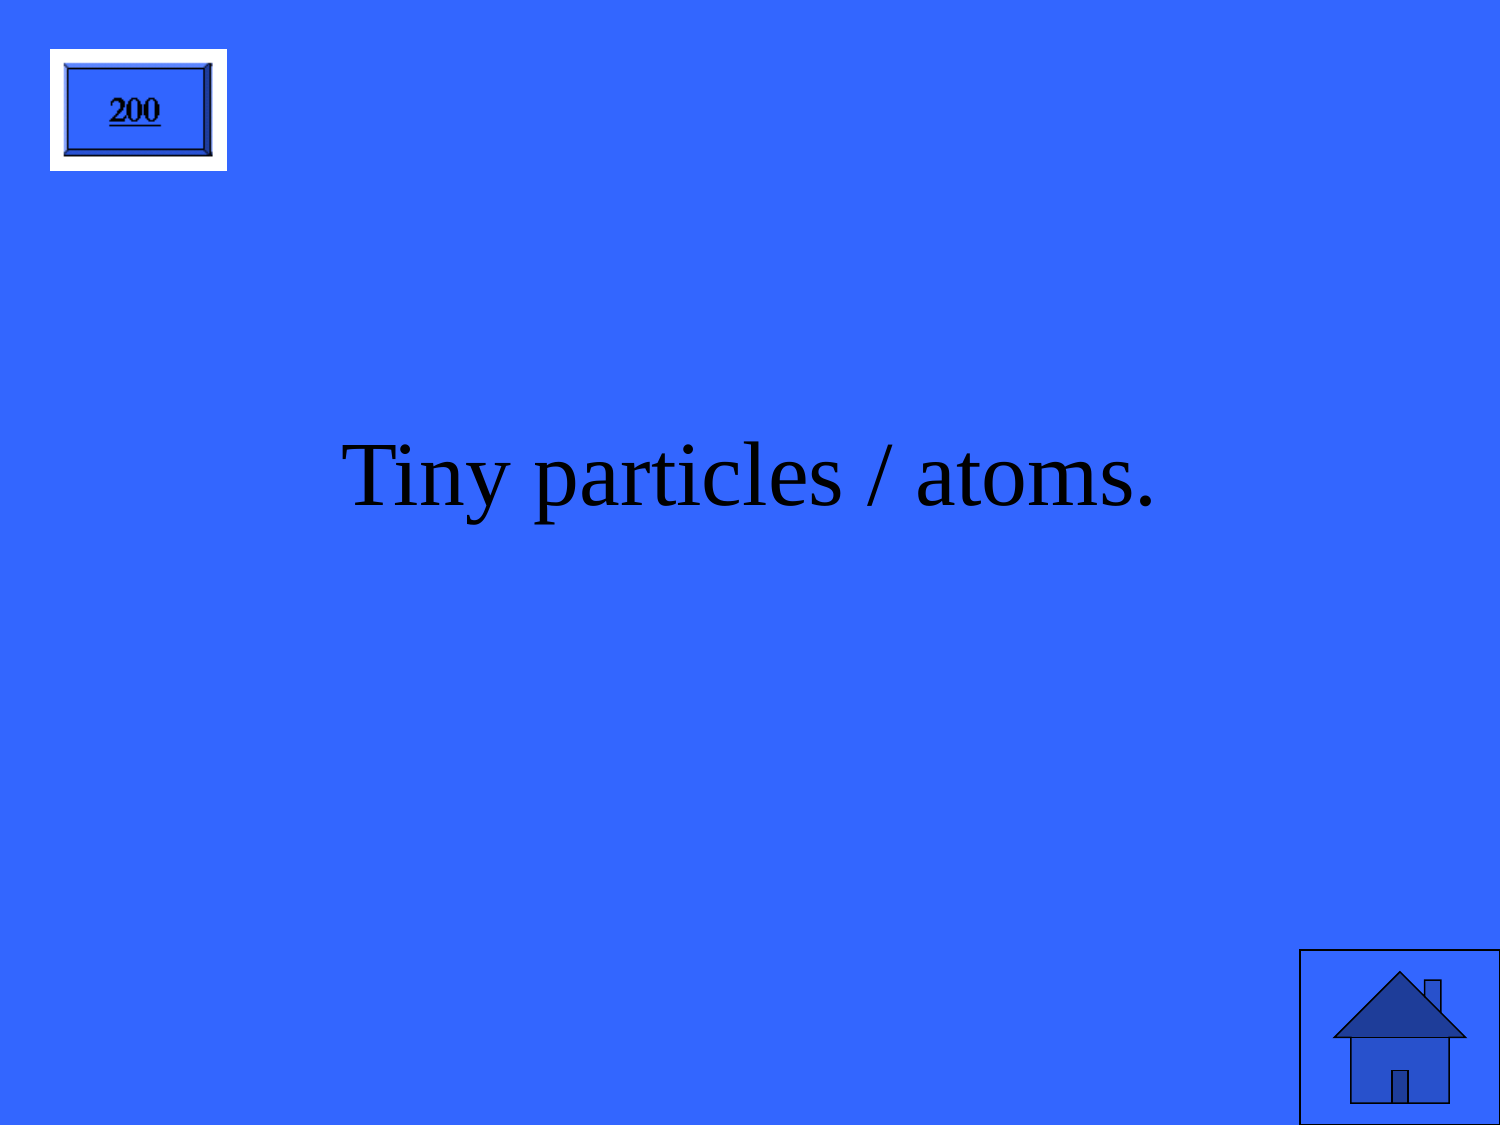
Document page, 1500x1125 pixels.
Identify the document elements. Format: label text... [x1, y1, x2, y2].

text_box [1299, 950, 1500, 1125]
title Tiny particles / atoms. [112, 374, 1388, 563]
picture [49, 49, 227, 171]
